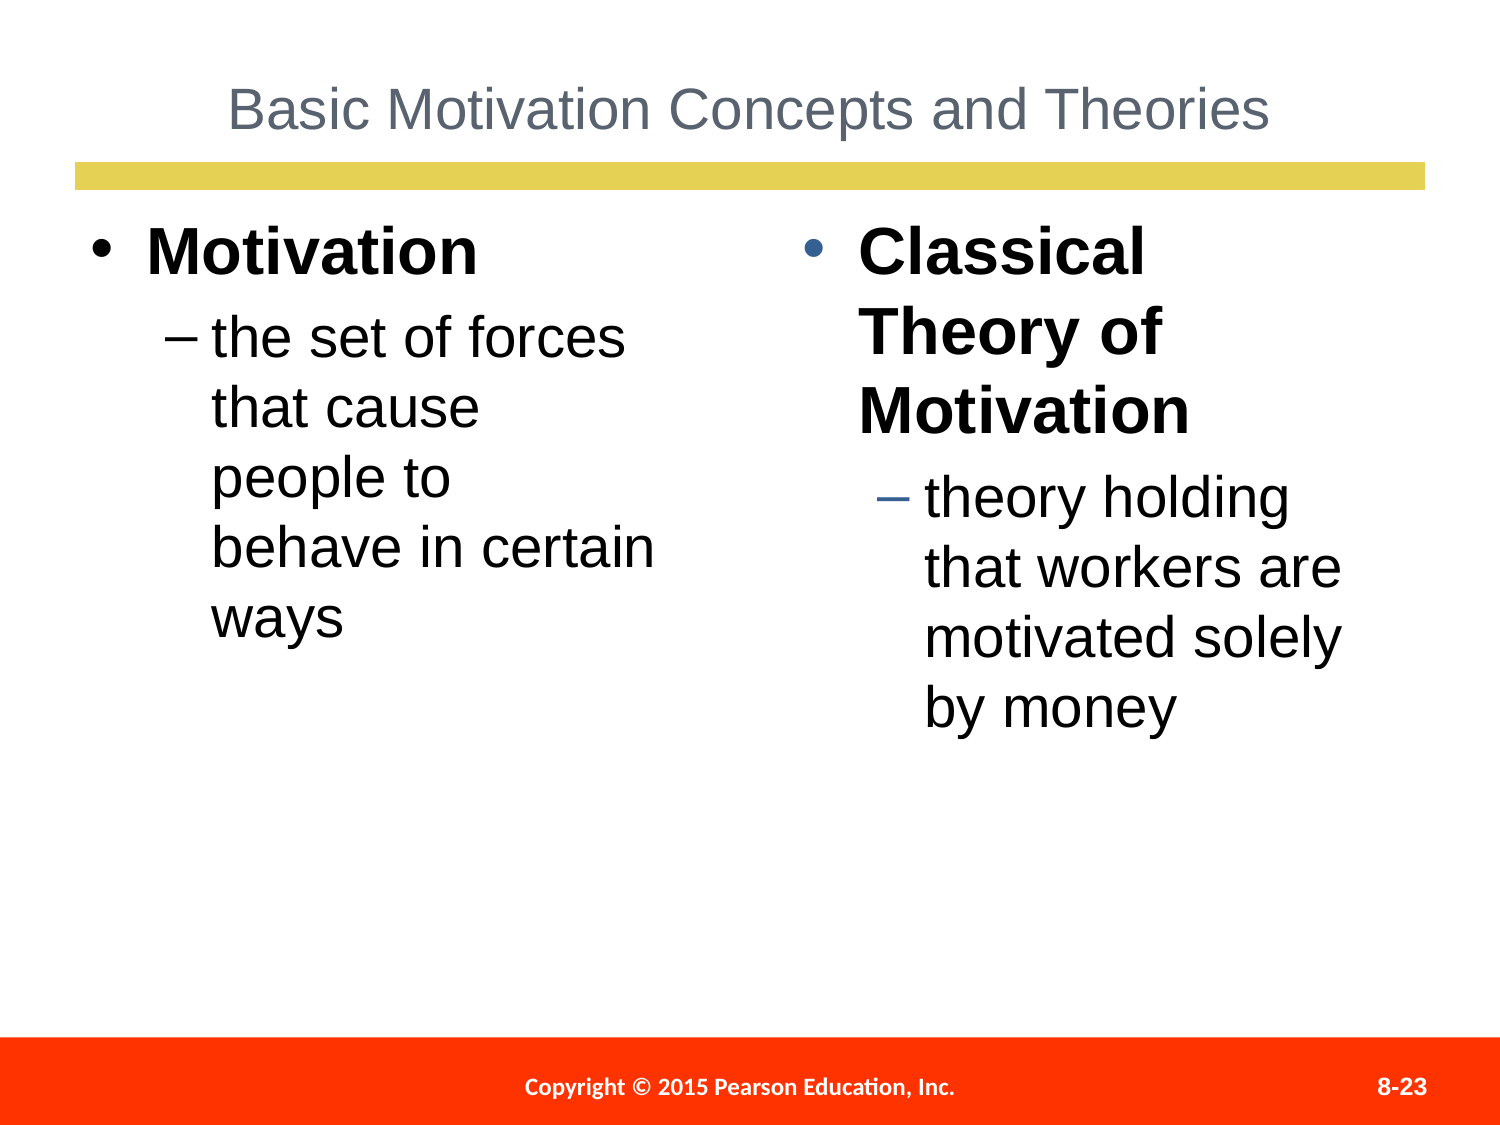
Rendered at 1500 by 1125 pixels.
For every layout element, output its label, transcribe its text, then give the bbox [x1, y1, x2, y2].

list Motivation the set of forces that cause people to behave in certain ways [74, 199, 676, 1006]
title Basic Motivation Concepts and Theories [74, 12, 1426, 201]
text_box Classical Theory of Motivation theory holding that workers are motivated solely by money [787, 199, 1388, 1005]
